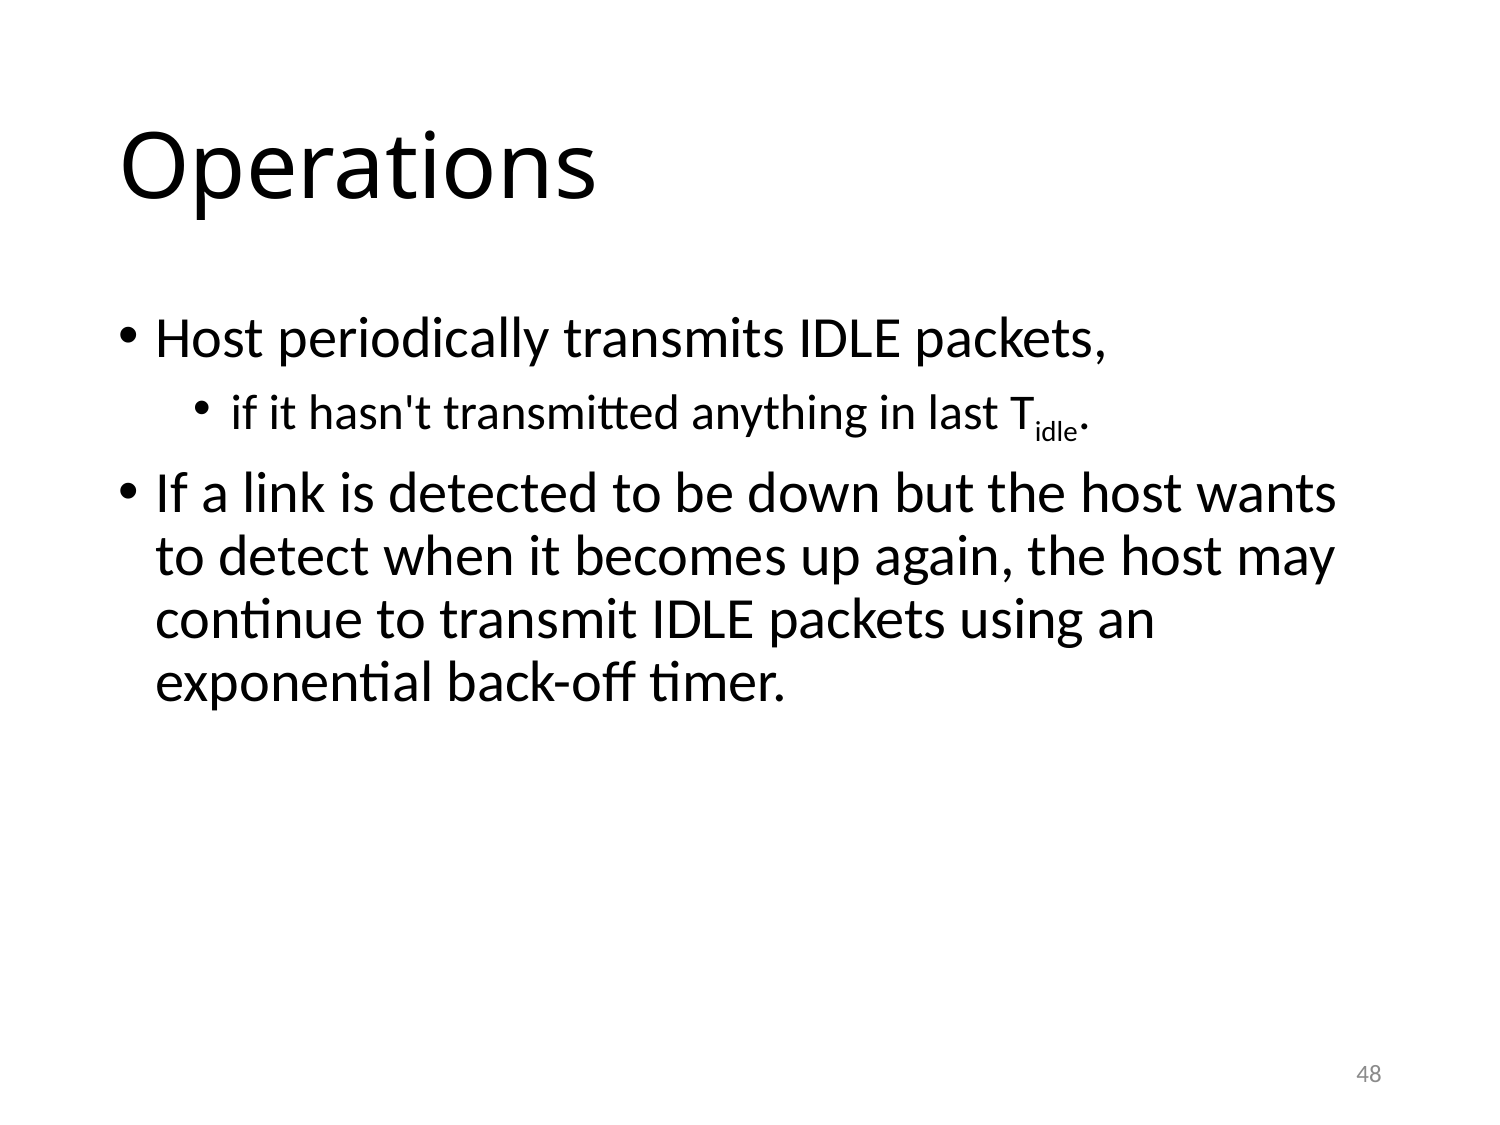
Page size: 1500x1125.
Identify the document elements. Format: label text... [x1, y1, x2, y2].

slide_number 48 [1059, 1042, 1397, 1103]
list Host periodically transmits IDLE packets, if it hasn't transmitted anything in last Tidle. If a link is detected to be down but the host wants to detect when it becomes up again, the host may continue to transmit IDLE packets using an exponential back-off timer. [103, 299, 1397, 1014]
title Operations [103, 59, 1397, 278]
